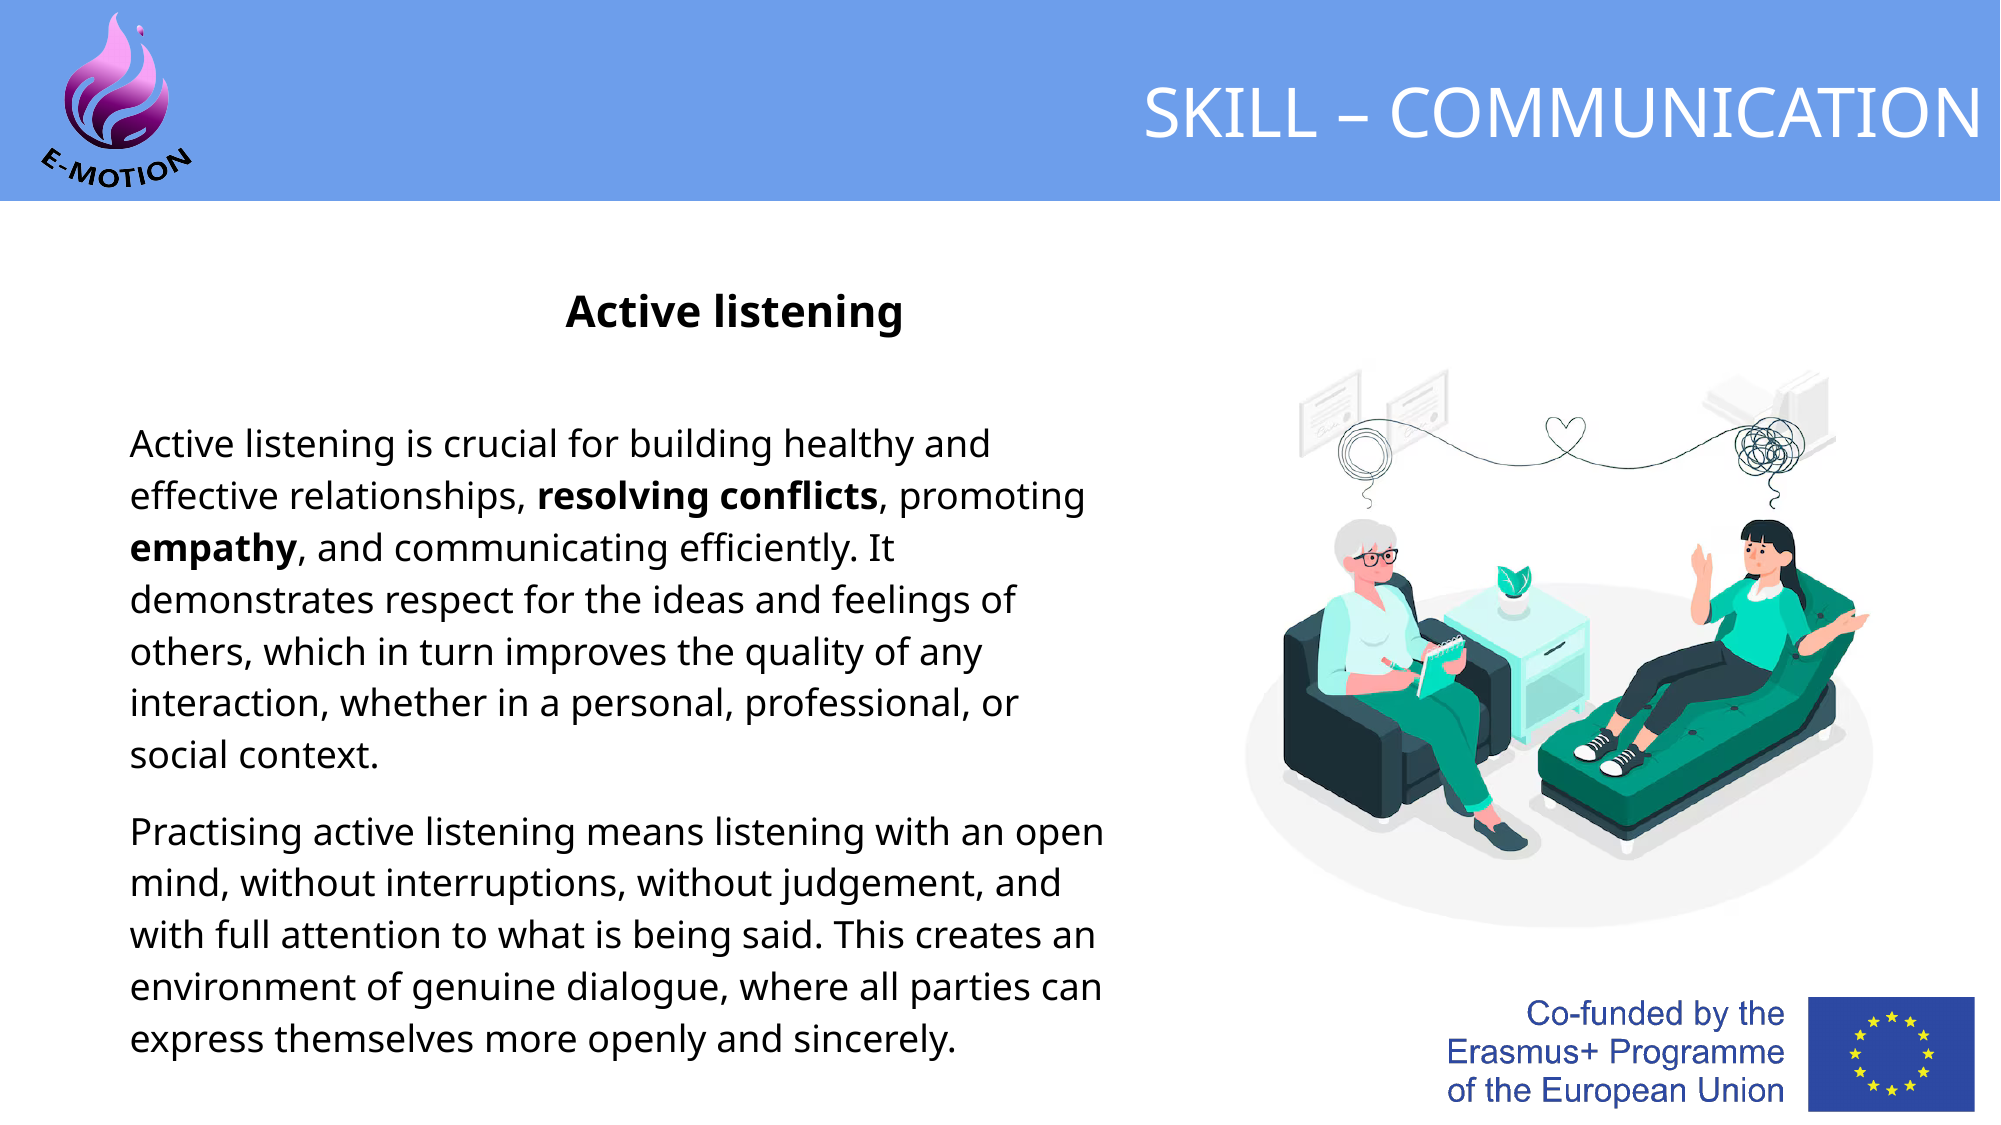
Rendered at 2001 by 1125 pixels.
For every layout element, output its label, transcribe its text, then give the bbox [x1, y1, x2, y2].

text_box Active listening Active listening is crucial for building healthy and effective relationships, resolving conflicts, promoting empathy, and communicating efficiently. It demonstrates respect for the ideas and feelings of others, which in turn improves the quality of any interaction, whether in a personal, professional, or social context. Practising active listening means listening with an open mind, without interruptions, without judgement, and with full attention to what is being said. This creates an environment of genuine dialogue, where all parties can express themselves more openly and sincerely. [114, 276, 1128, 1125]
picture [1396, 995, 1975, 1116]
text_box SKILL – COMMUNICATION [567, 61, 2000, 337]
picture [1236, 302, 1881, 947]
picture [0, 0, 253, 247]
